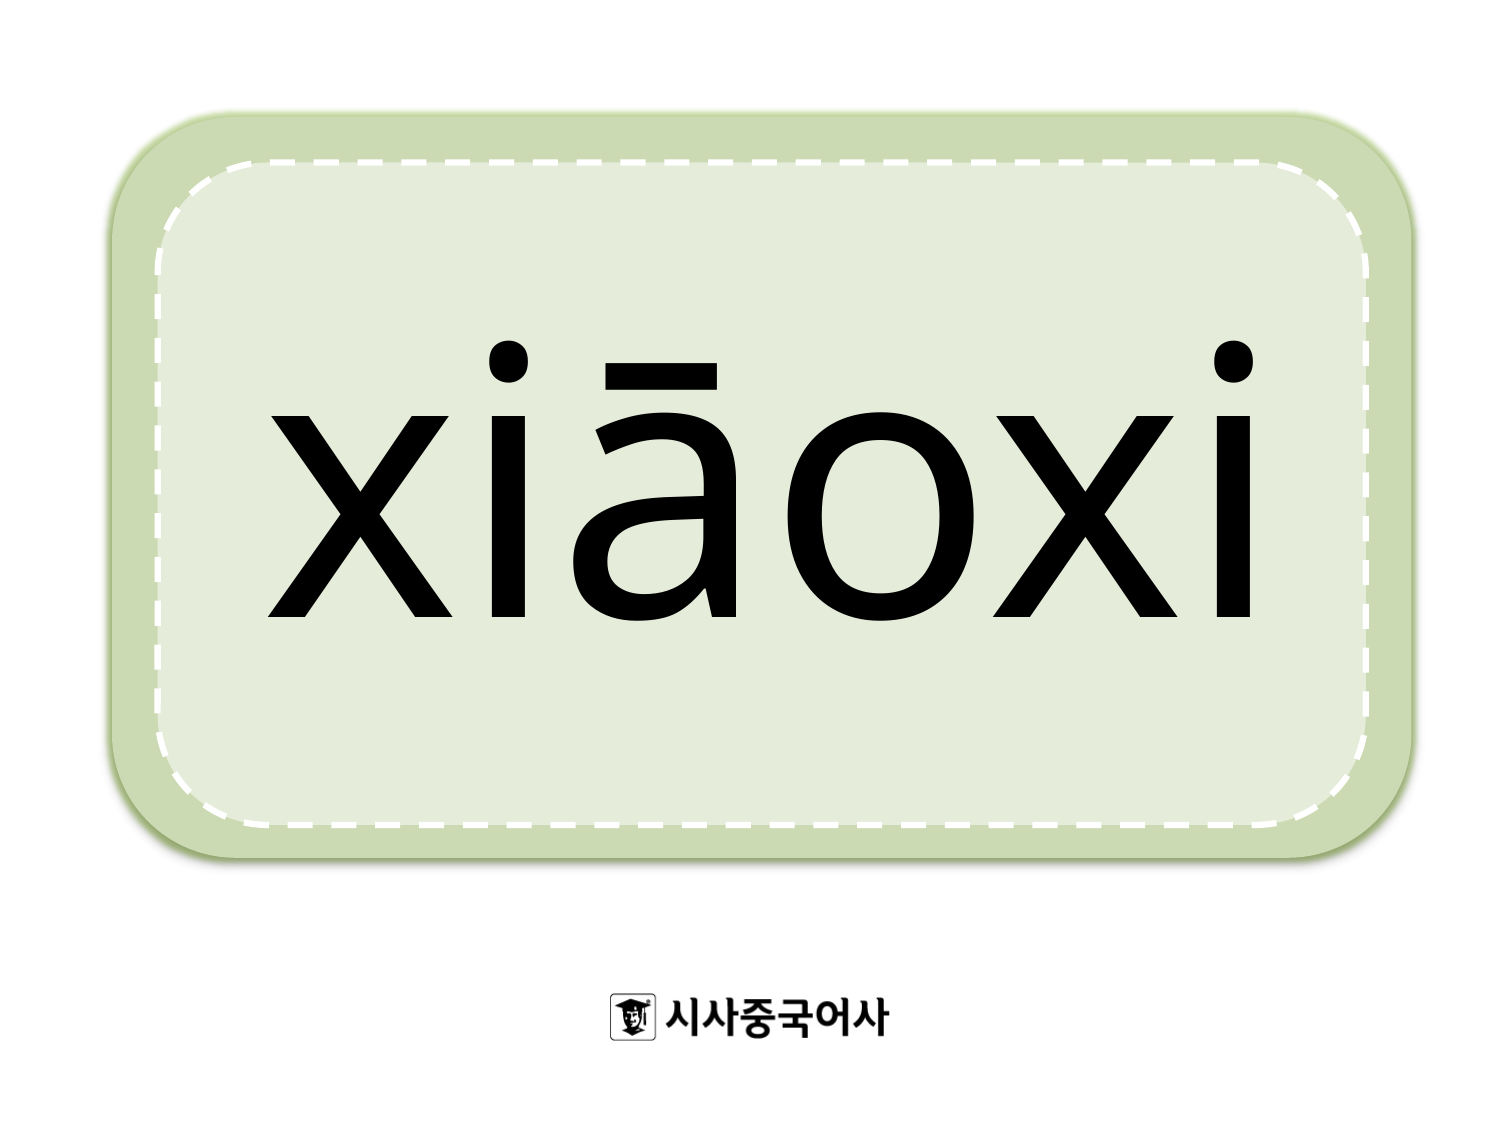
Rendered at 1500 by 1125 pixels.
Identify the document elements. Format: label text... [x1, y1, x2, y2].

text_box [162, 160, 1371, 824]
text_box xiāoxi [167, 136, 1376, 799]
picture [602, 987, 898, 1047]
